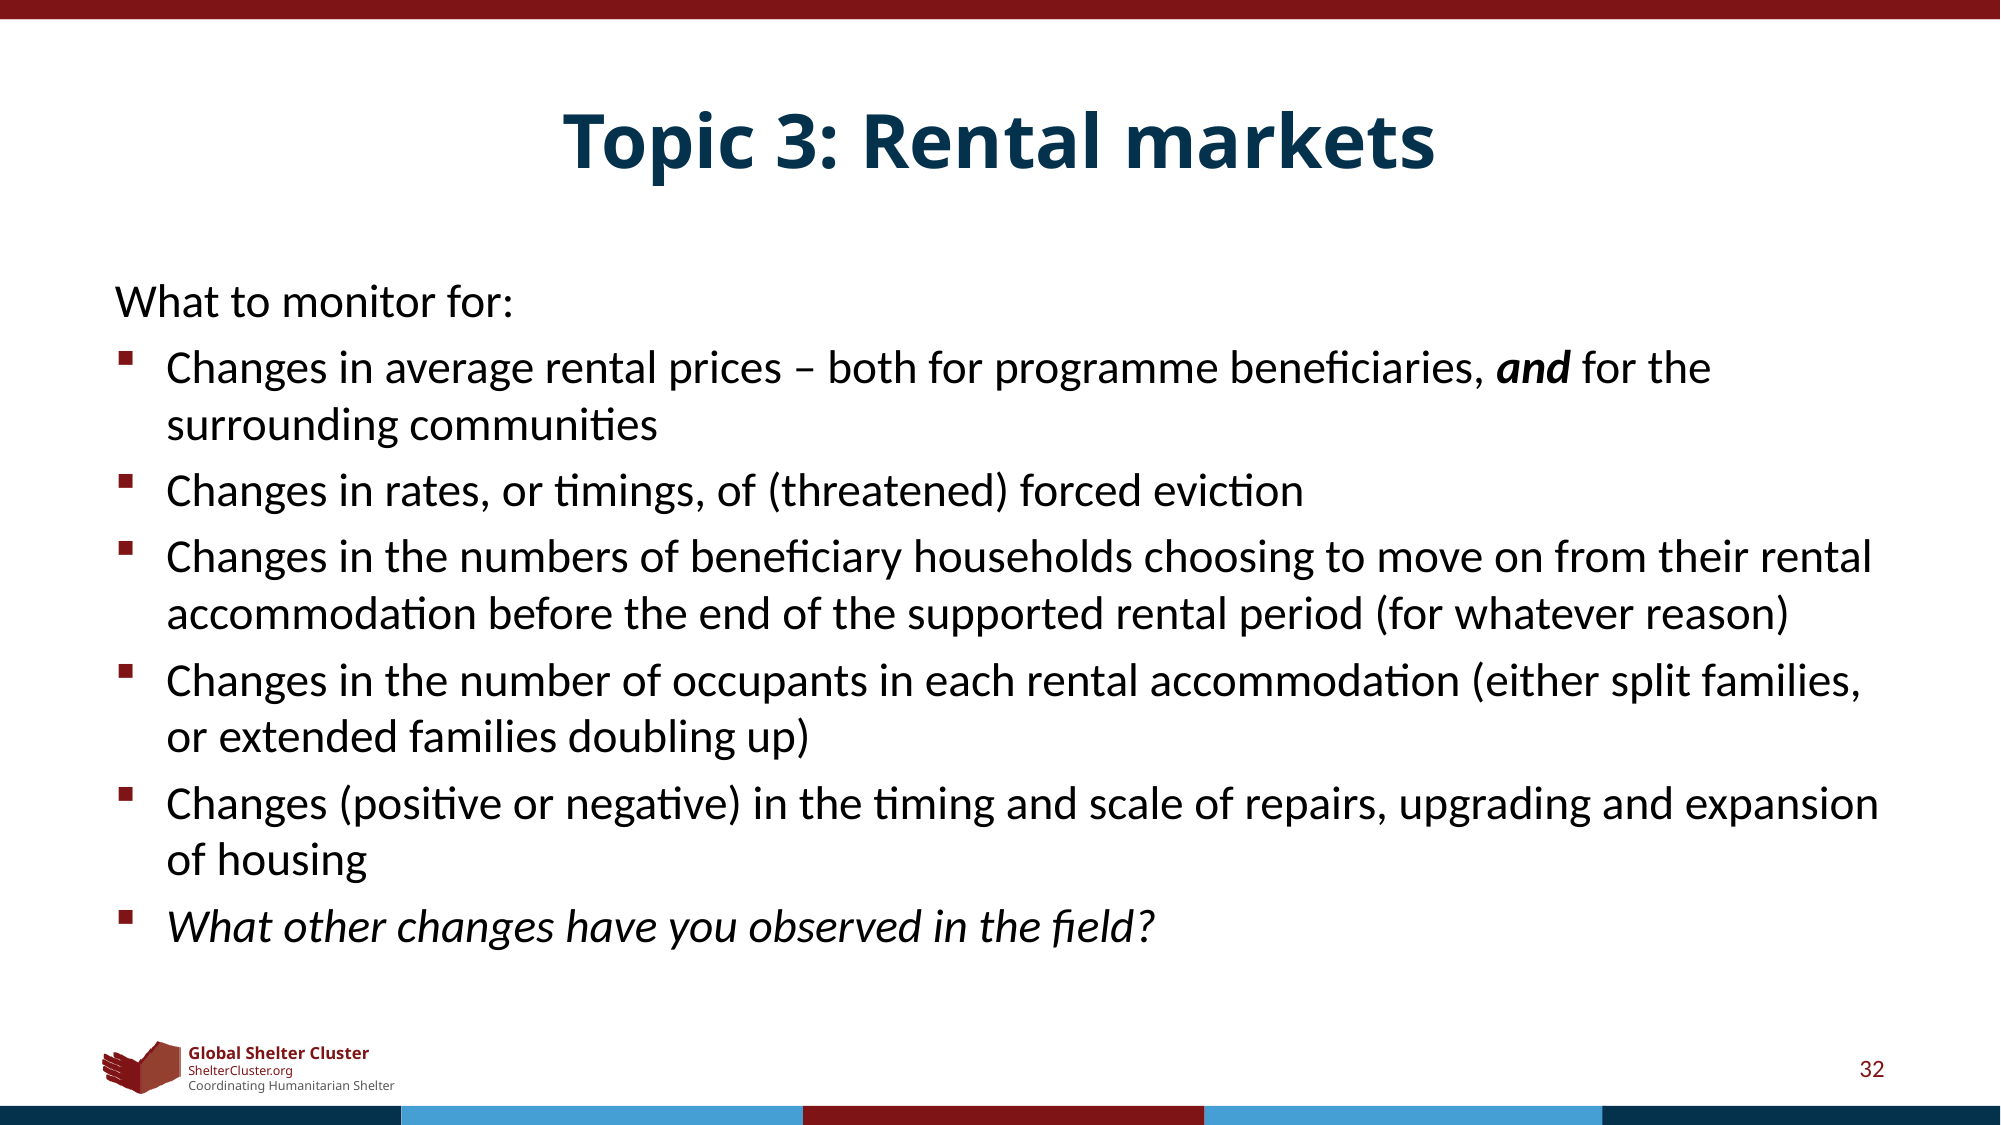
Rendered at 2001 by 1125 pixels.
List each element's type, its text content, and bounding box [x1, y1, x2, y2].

picture [102, 1041, 181, 1094]
slide_number 32 [1433, 1037, 1900, 1098]
title Topic 3: Rental markets [99, 45, 1900, 233]
list What to monitor for: Changes in average rental prices – both for programme beneficiaries, and for the surrounding communities Changes in rates, or timings, of (threatened) forced eviction Changes in the numbers of beneficiary households choosing to move on from their rental accommodation before the end of the supported rental period (for whatever reason) Changes in the number of occupants in each rental accommodation (either split families, or extended families doubling up) Changes (positive or negative) in the timing and scale of repairs, upgrading and expansion of housing What other changes have you observed in the field? [99, 262, 1900, 1005]
